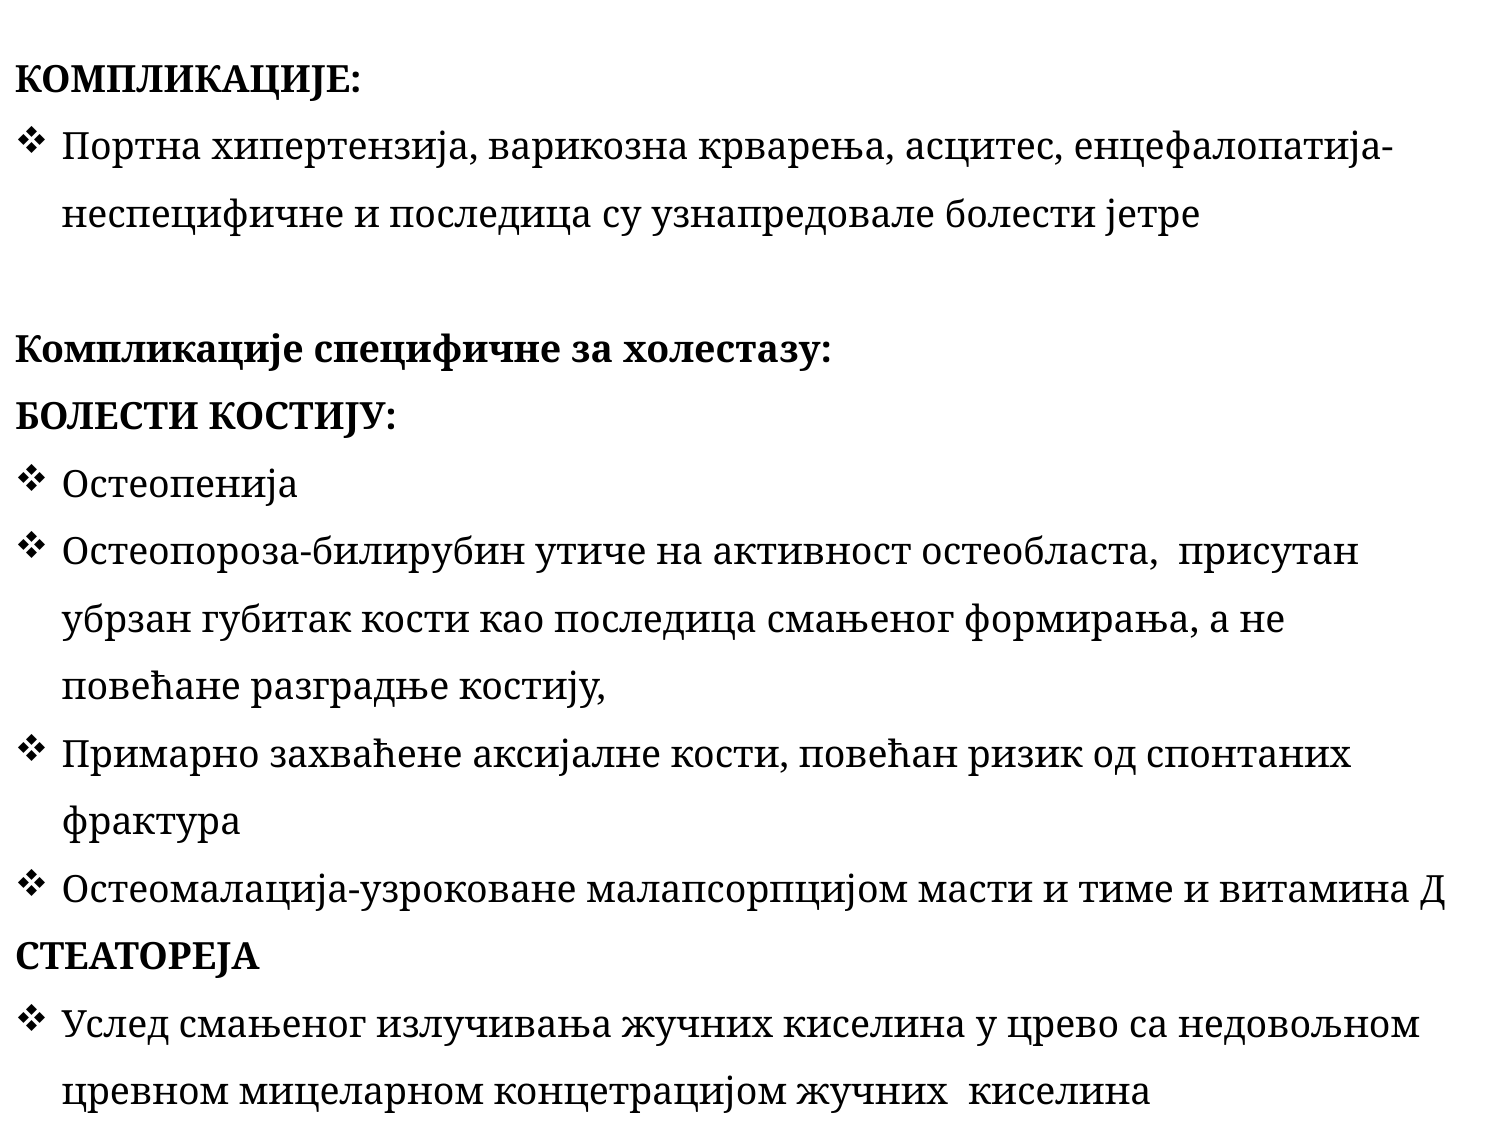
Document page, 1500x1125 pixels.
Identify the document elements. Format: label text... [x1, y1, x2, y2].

text_box КОМПЛИКАЦИЈЕ: Портна хипертензија, варикозна крварења, асцитес, енцефалопатија-неспецифичне и последица су узнапредовале болести јетре Компликације специфичне за холестазу: БОЛЕСТИ КОСТИЈУ: Остеопенија Остеопороза-билирубин утиче на активност остеобласта, присутан убрзан губитак кости као последица смањеног формирања, а не повећане разградње костију, Примарно захваћене аксијалне кости, повећан ризик од спонтаних фрактура Остеомалација-узроковане малапсорпцијом масти и тиме и витамина Д СТЕАТОРЕЈА Услед смањеног излучивања жучних киселина у црево са недовољном цревном мицеларном концетрацијом жучних киселина [0, 24, 1475, 1125]
